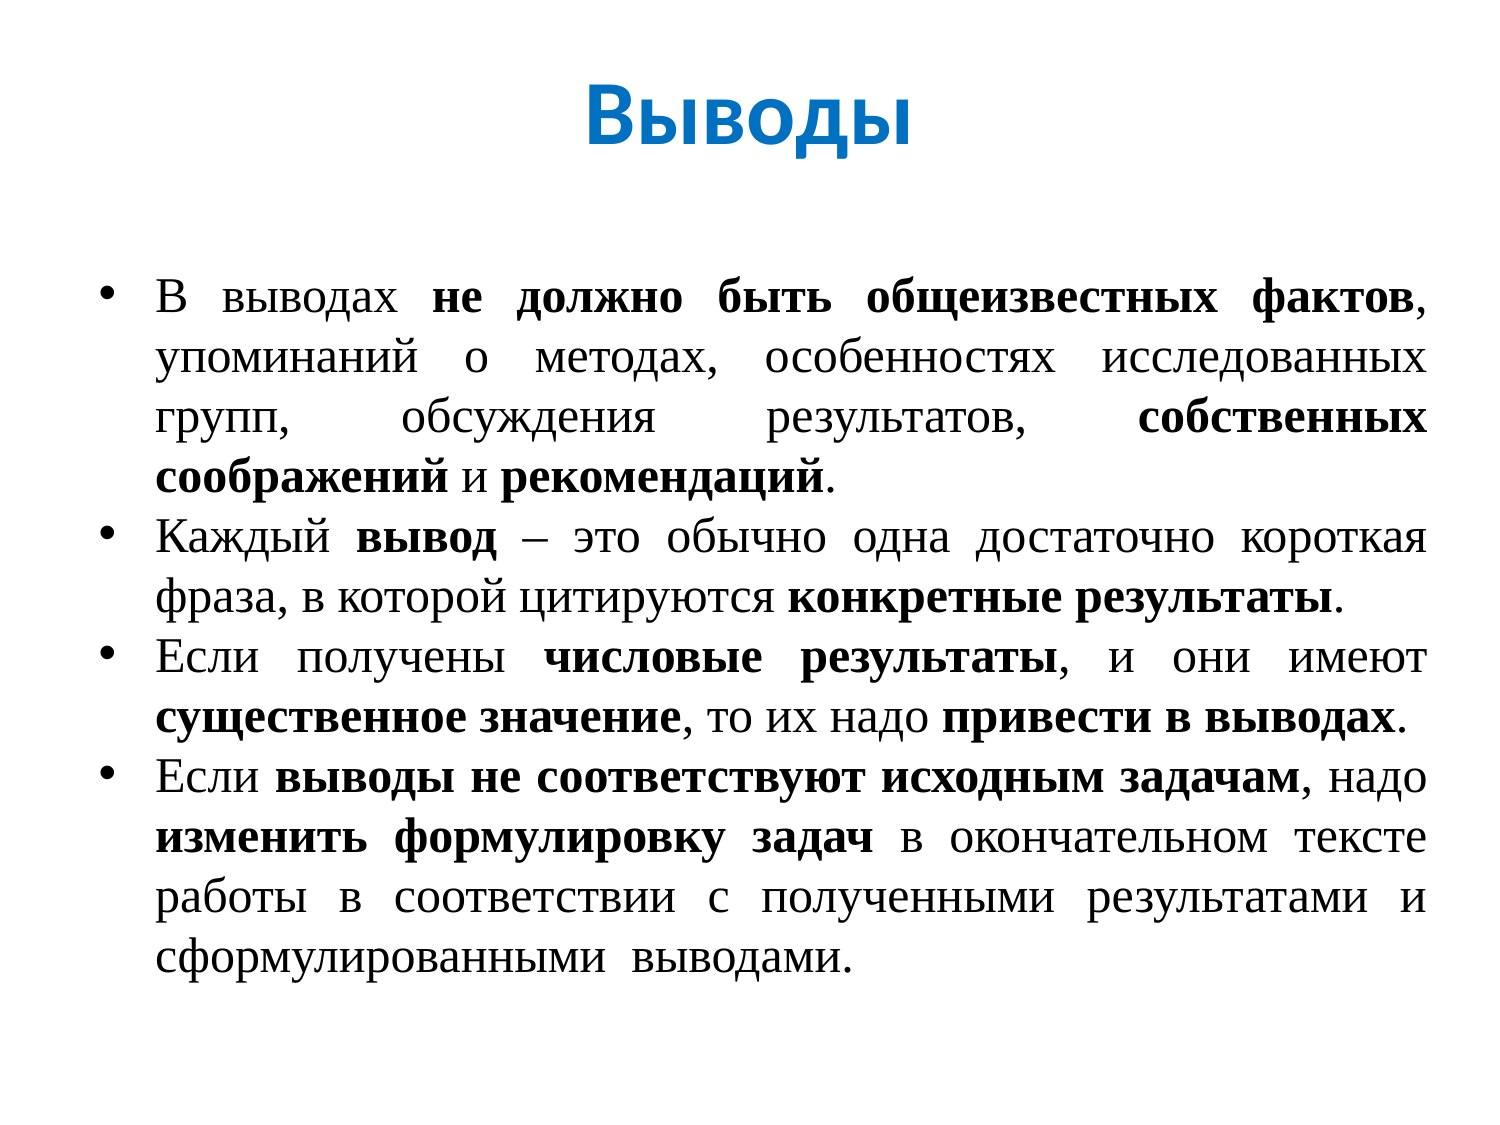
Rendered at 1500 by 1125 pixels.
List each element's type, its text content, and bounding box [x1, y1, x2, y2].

text_box В выводах не должно быть общеизвестных фактов, упоминаний о методах, особенностях исследованных групп, обсуждения результатов, собственных соображений и рекомендаций. Каждый вывод – это обычно одна достаточно короткая фраза, в которой цитируются конкретные результаты. Если получены числовые результаты, и они имеют существенное значение, то их надо привести в выводах. Если выводы не соответствуют исходным задачам, надо изменить формулировку задач в окончательном тексте работы в соответствии с полученными результатами и сформулированными выводами. [83, 255, 1443, 991]
text_box Выводы [74, 45, 1425, 173]
